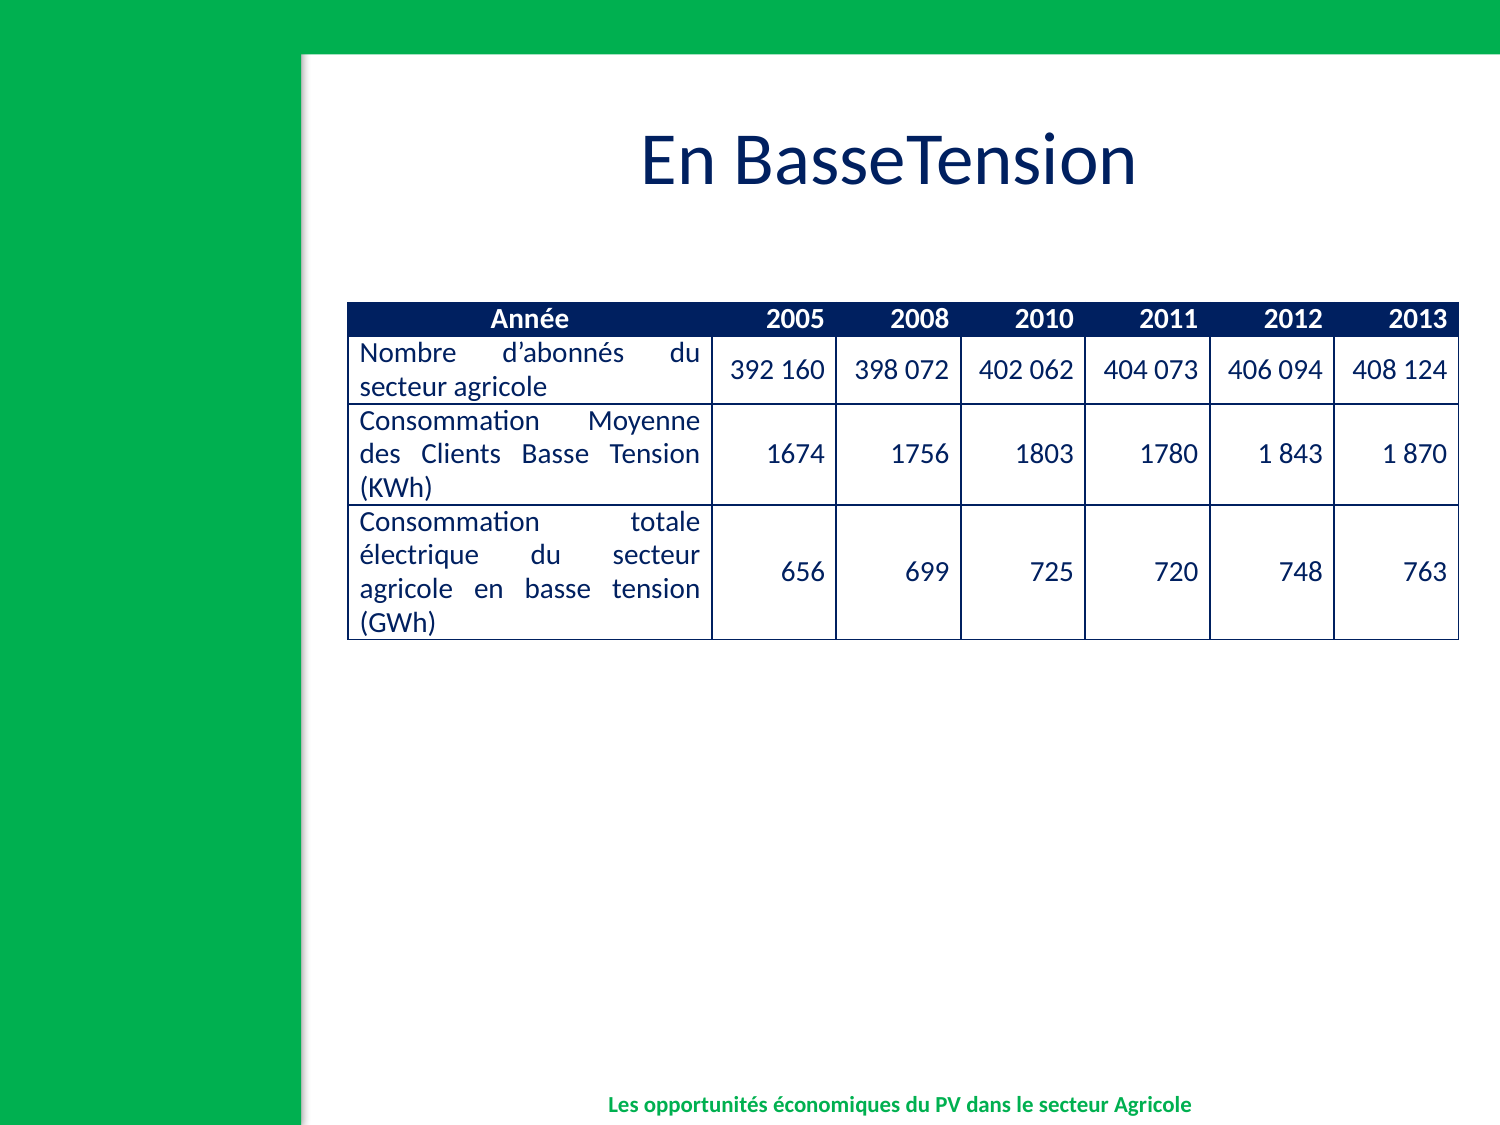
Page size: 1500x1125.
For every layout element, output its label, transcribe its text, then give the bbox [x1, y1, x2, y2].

table_cell Nombre d’abonnés du secteur agricole [349, 337, 711, 403]
table_cell 699 [837, 506, 960, 639]
table_cell 392 160 [713, 337, 835, 403]
table_cell 1803 [962, 405, 1084, 504]
table_header 2005 [713, 304, 835, 335]
table_header 2008 [837, 304, 960, 335]
table_cell 763 [1335, 506, 1458, 639]
table_cell 404 073 [1086, 337, 1209, 403]
table_cell 1 870 [1335, 405, 1458, 504]
table_cell Consommation totale électrique du secteur agricole en basse tension (GWh) [349, 506, 711, 639]
table_cell 402 062 [962, 337, 1084, 403]
table_cell 1780 [1086, 405, 1209, 504]
table_cell 720 [1086, 506, 1209, 639]
table_header 2010 [962, 304, 1084, 335]
table_cell 398 072 [837, 337, 960, 403]
table_cell Consommation Moyenne des Clients Basse Tension (KWh) [349, 405, 711, 504]
table_cell 748 [1211, 506, 1333, 639]
table_cell 725 [962, 506, 1084, 639]
text_box En BasseTension [371, 101, 1408, 196]
table_header 2013 [1335, 304, 1458, 335]
table_cell 406 094 [1211, 337, 1333, 403]
table_cell 1756 [837, 405, 960, 504]
table_cell 1 843 [1211, 405, 1333, 504]
table_header Année [349, 304, 711, 335]
table_header 2011 [1086, 304, 1209, 335]
table_cell 1674 [713, 405, 835, 504]
table_header 2012 [1211, 304, 1333, 335]
table_cell 656 [713, 506, 835, 639]
table_cell 408 124 [1335, 337, 1458, 403]
